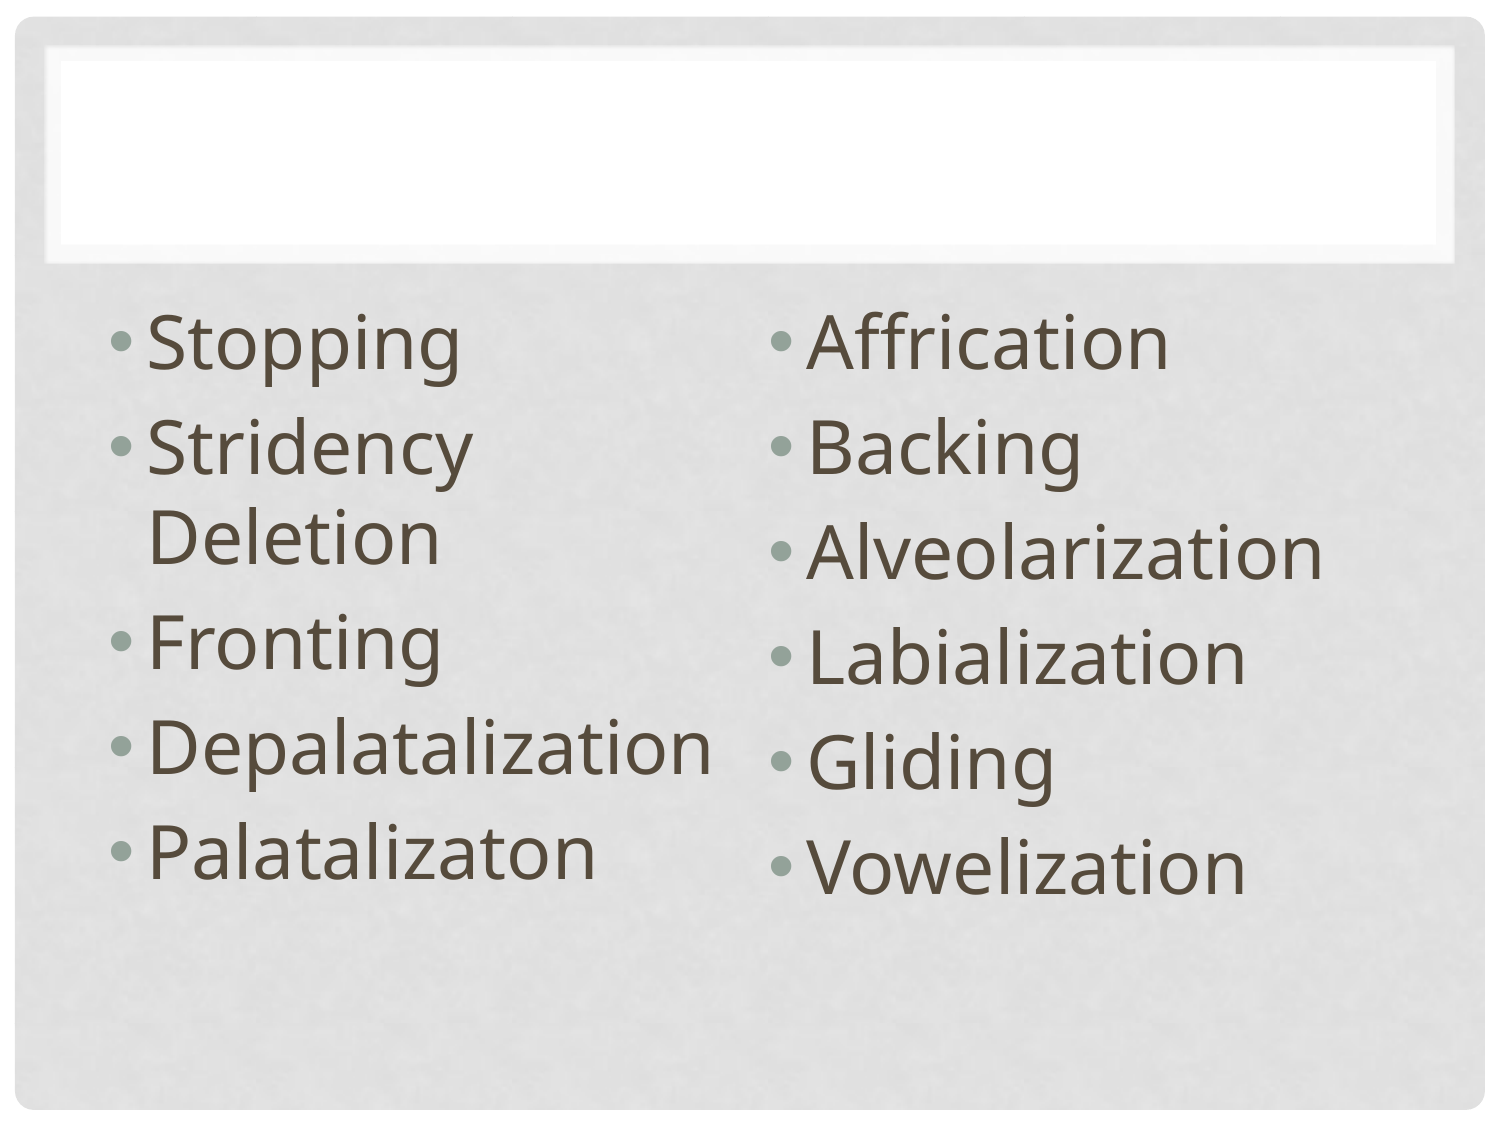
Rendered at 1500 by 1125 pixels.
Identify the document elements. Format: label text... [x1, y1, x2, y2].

list Stopping Stridency Deletion Fronting Depalatalization Palatalizaton Affrication Backing Alveolarization Labialization Gliding Vowelization [75, 287, 1425, 1005]
